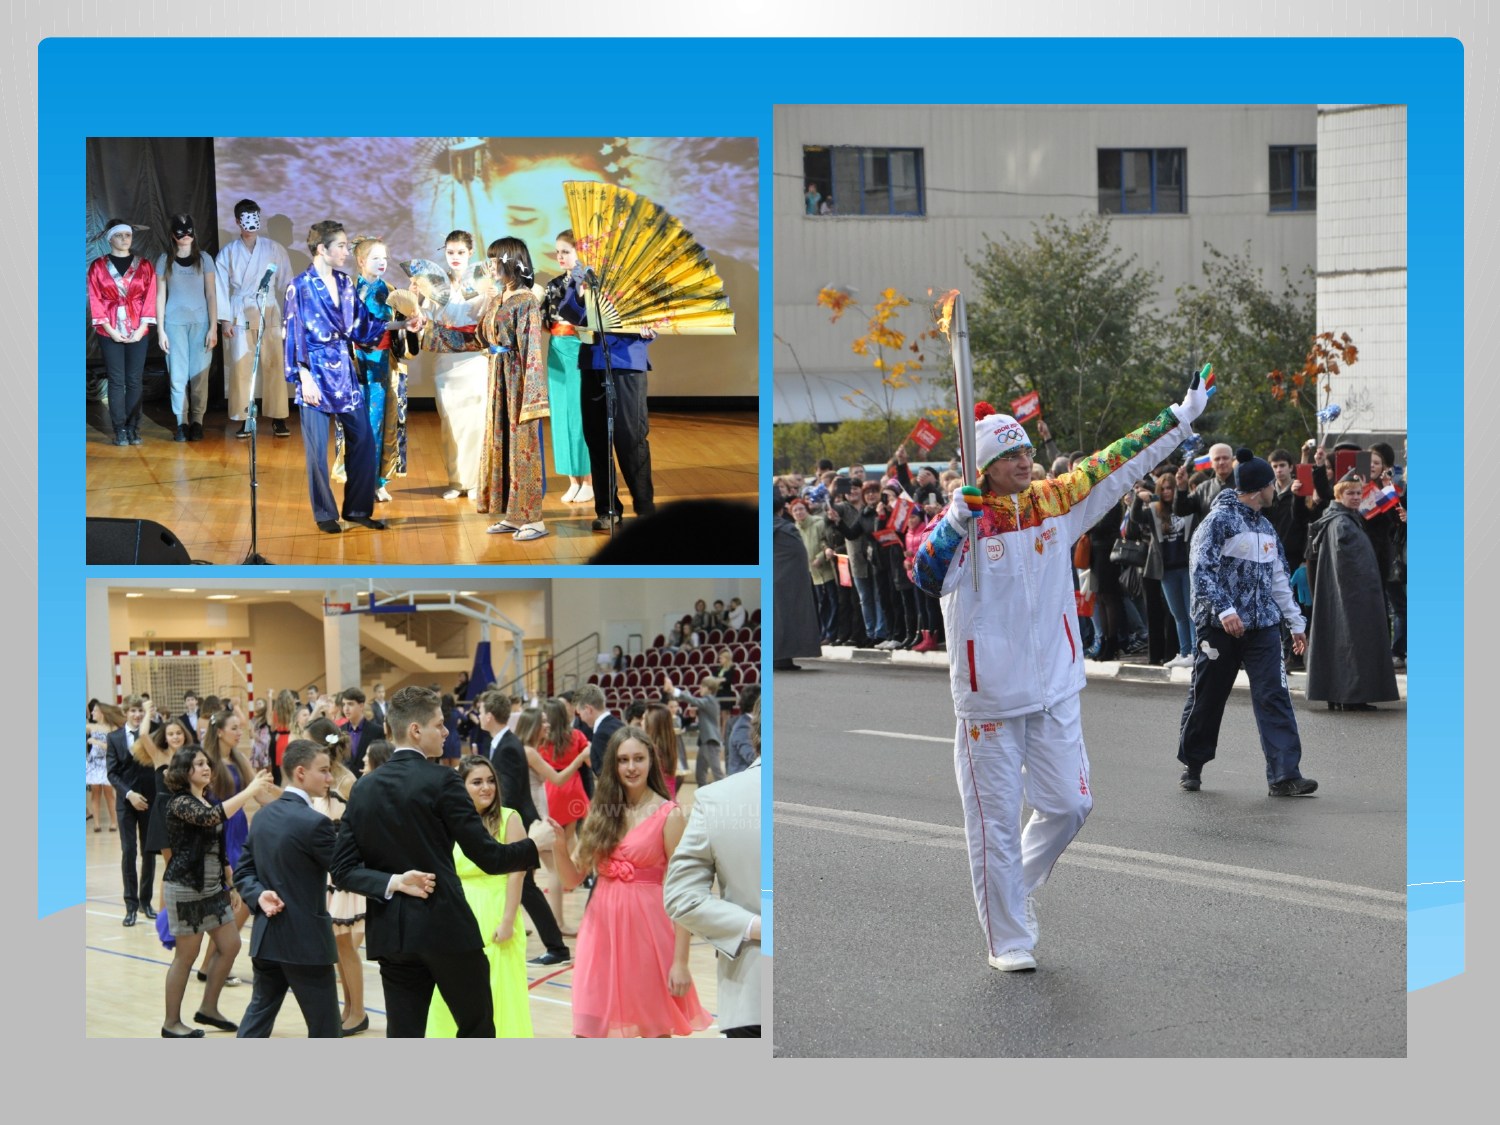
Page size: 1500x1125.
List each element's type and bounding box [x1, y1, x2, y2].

picture [773, 105, 1407, 1058]
picture [86, 138, 759, 565]
picture [86, 577, 761, 1038]
